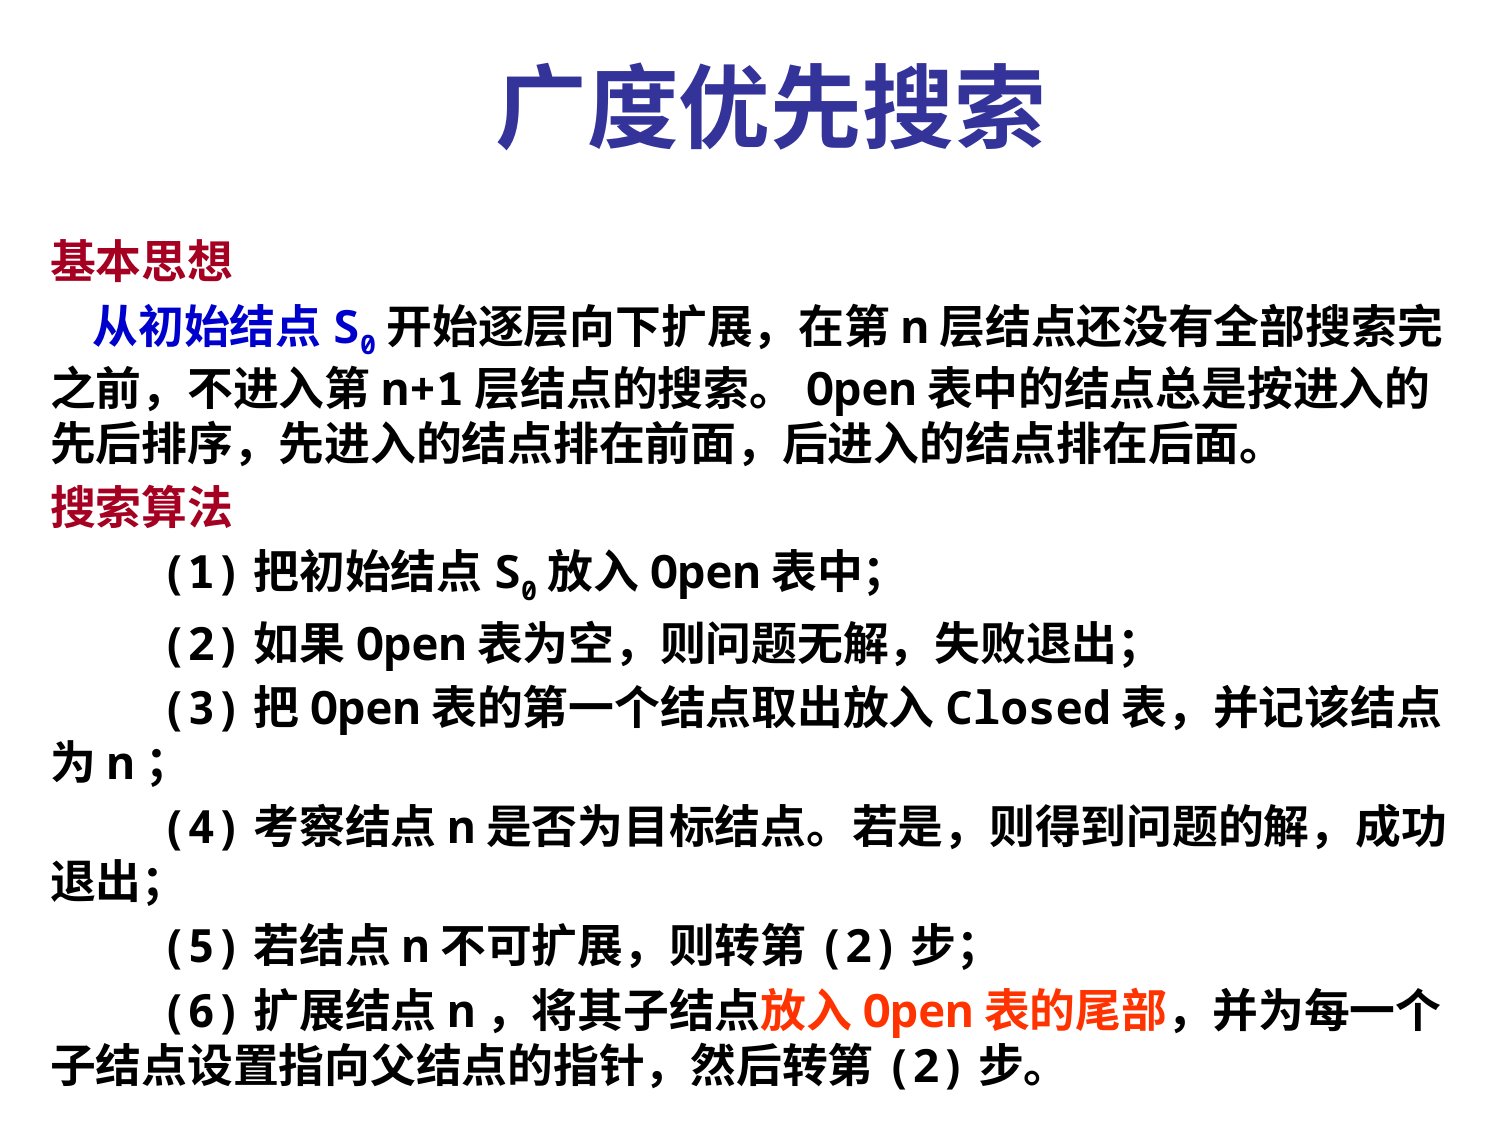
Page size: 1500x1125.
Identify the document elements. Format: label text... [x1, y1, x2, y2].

text_box 基本思想 从初始结点S0开始逐层向下扩展，在第n层结点还没有全部搜索完之前，不进入第n+1层结点的搜索。Open表中的结点总是按进入的先后排序，先进入的结点排在前面，后进入的结点排在后面。 搜索算法 (1)把初始结点S0放入Open表中； (2)如果Open表为空，则问题无解，失败退出； (3)把Open表的第一个结点取出放入Closed表，并记该结点为n； (4)考察结点n是否为目标结点。若是，则得到问题的解，成功退出； (5)若结点n不可扩展，则转第(2)步； (6)扩展结点n，将其子结点放入Open表的尾部，并为每一个子结点设置指向父结点的指针，然后转第(2)步。 [35, 225, 1465, 1099]
text_box 广度优先搜索 [129, 42, 1412, 168]
